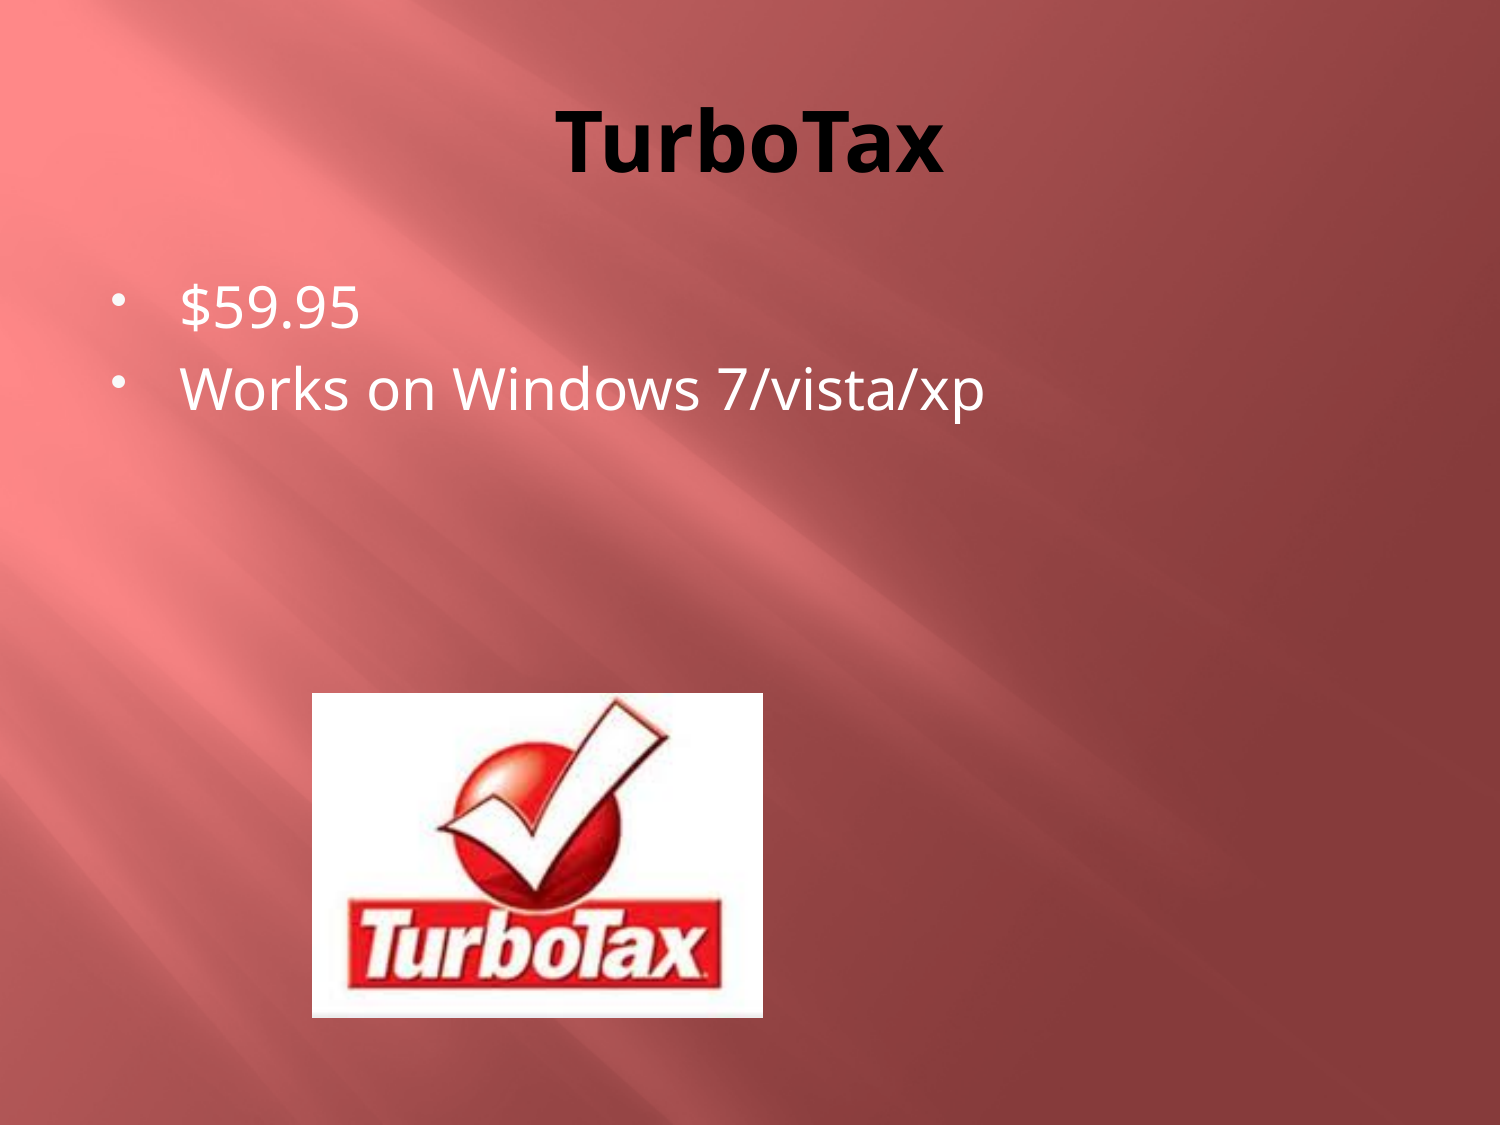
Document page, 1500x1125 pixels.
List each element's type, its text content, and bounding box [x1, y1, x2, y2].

list $59.95 Works on Windows 7/vista/xp [75, 262, 1425, 1035]
picture [312, 692, 763, 1018]
title TurboTax [75, 45, 1425, 233]
